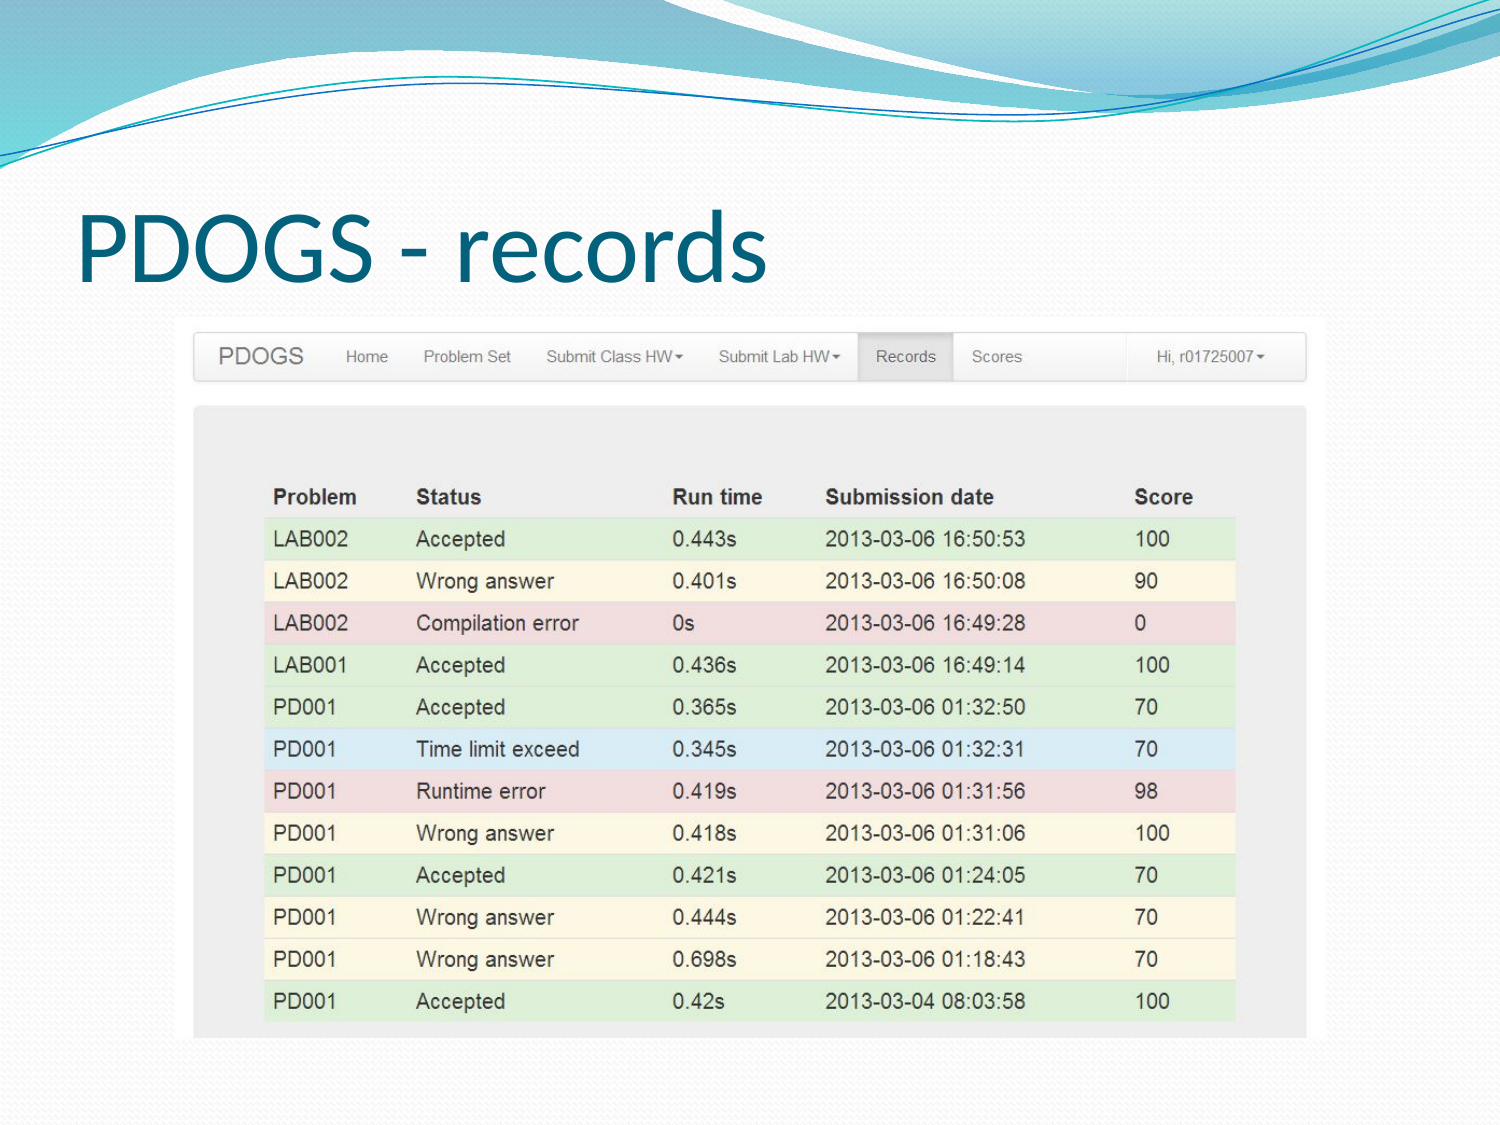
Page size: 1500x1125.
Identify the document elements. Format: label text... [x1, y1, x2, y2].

title PDOGS - records [75, 115, 1425, 303]
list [175, 317, 1325, 1038]
